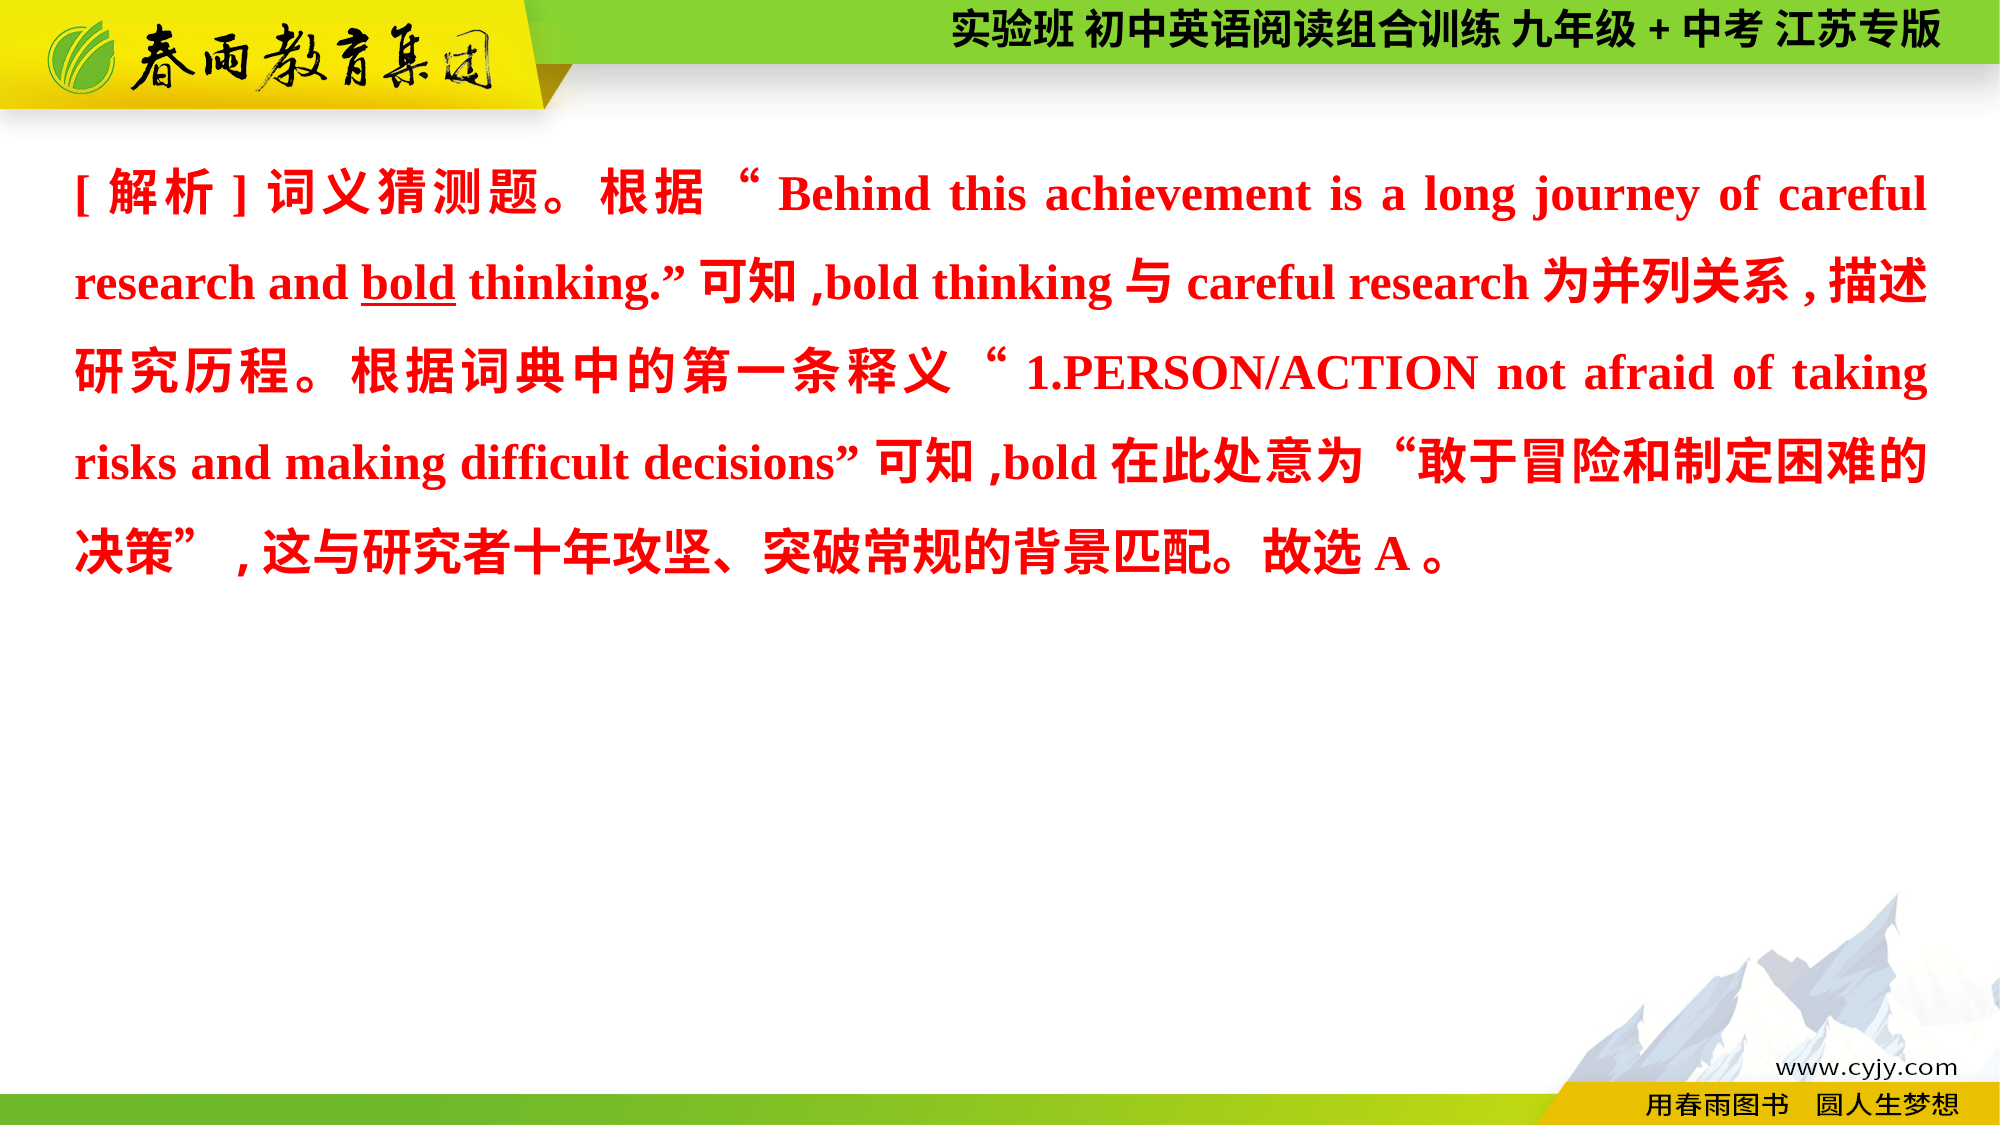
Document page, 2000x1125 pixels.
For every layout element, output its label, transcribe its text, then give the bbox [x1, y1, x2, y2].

list [解析]词义猜测题。根据“Behind this achievement is a long journey of careful research and bold thinking.”可知,bold thinking与careful research为并列关系,描述研究历程。根据词典中的第一条释义“1.PERSON/ACTION not afraid of taking risks and making difficult decisions”可知,bold在此处意为“敢于冒险和制定困难的决策”,这与研究者十年攻坚、突破常规的背景匹配。故选A。 [59, 122, 1944, 581]
picture [0, 0, 2000, 1125]
